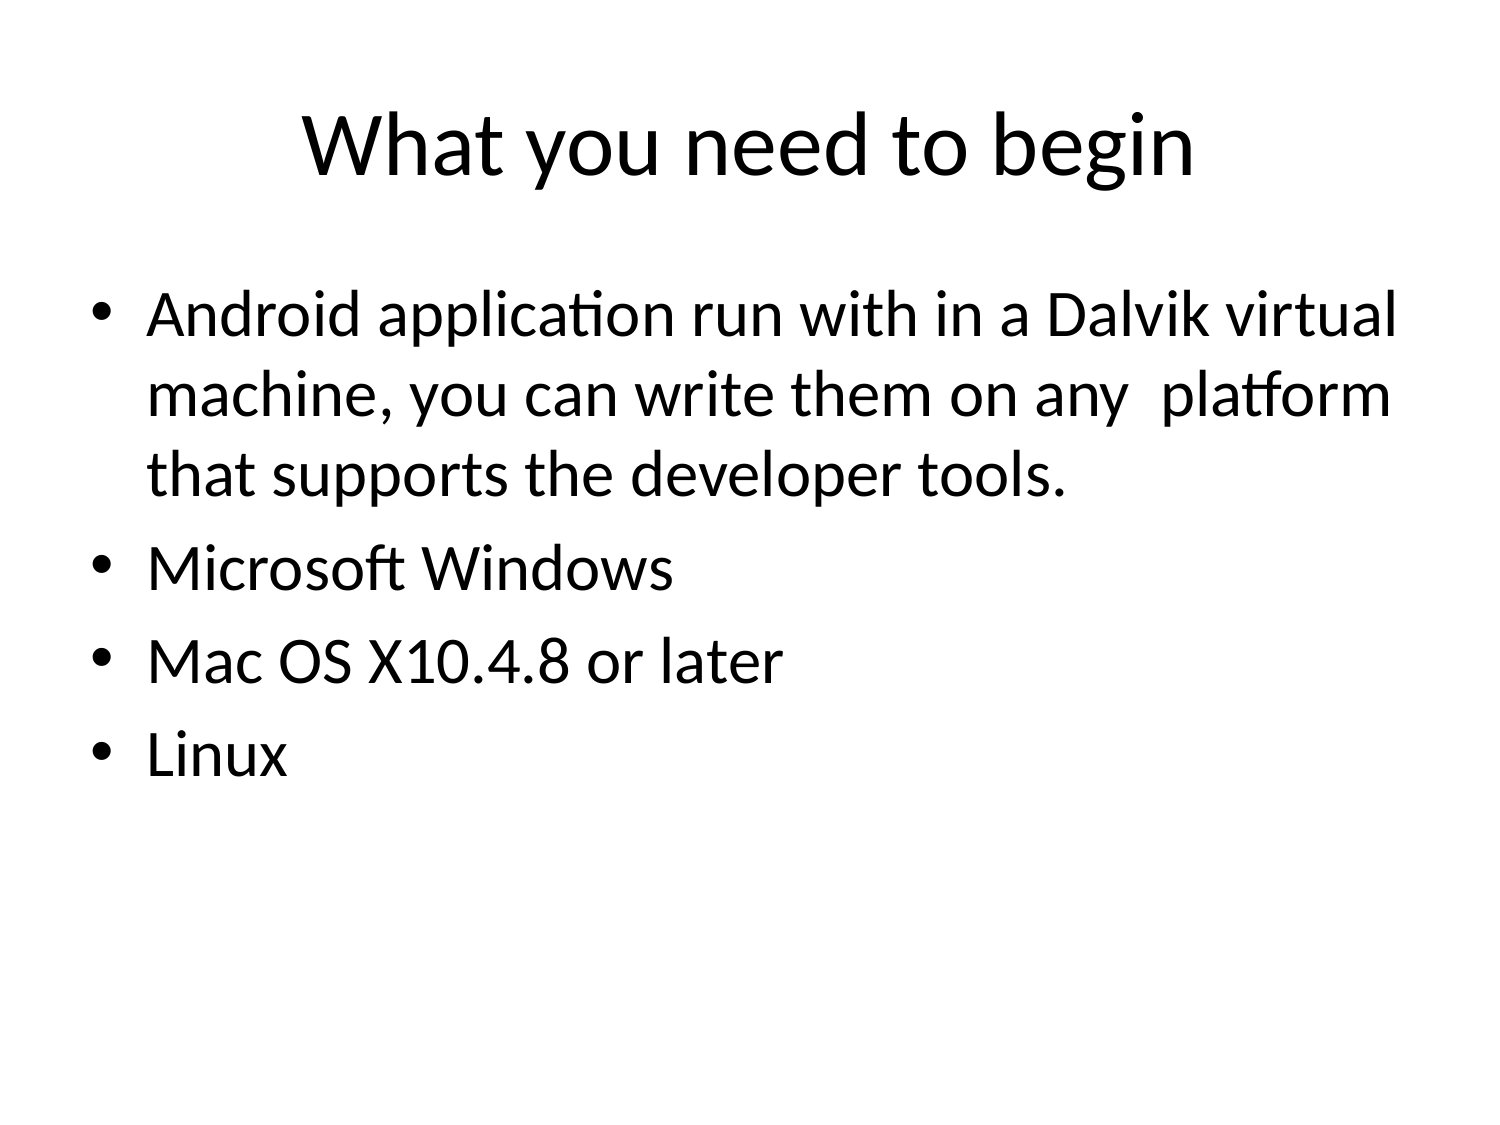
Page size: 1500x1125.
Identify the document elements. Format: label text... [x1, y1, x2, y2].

list Android application run with in a Dalvik virtual machine, you can write them on any platform that supports the developer tools. Microsoft Windows Mac OS X10.4.8 or later Linux [75, 262, 1425, 1005]
title What you need to begin [75, 45, 1425, 233]
